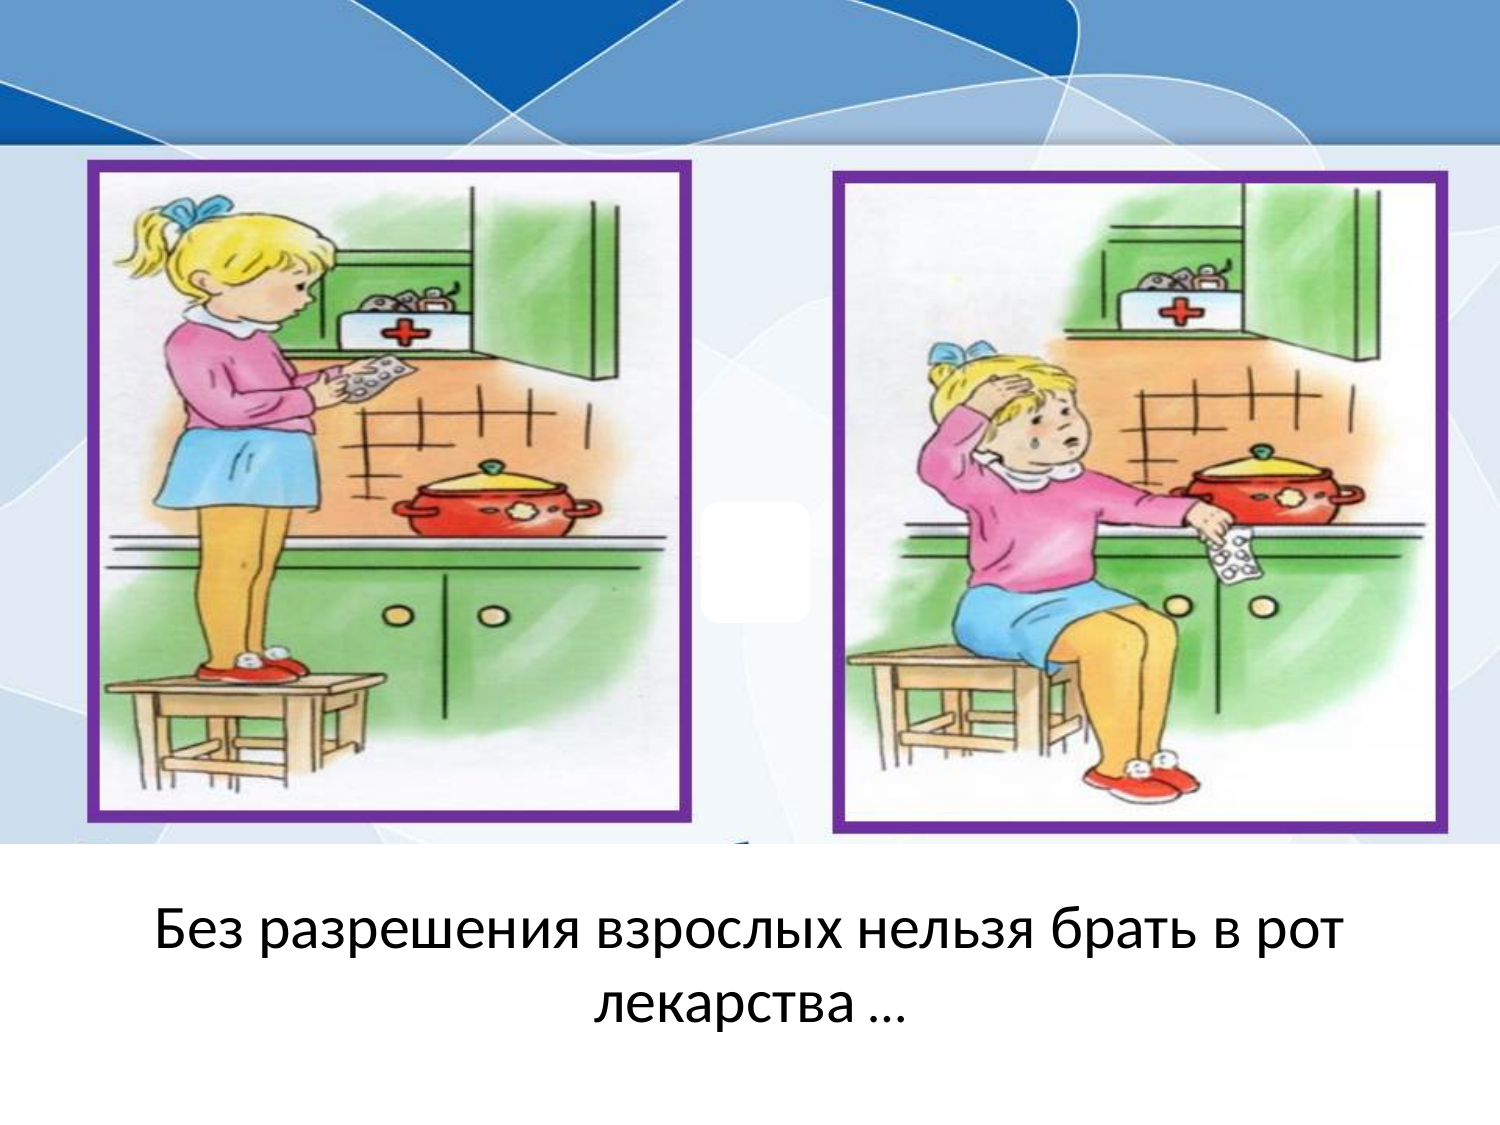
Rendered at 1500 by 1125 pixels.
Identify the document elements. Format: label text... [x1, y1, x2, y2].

title Без разрешения взрослых нельзя брать в рот лекарства … [35, 878, 1465, 1043]
picture [0, 0, 1500, 844]
